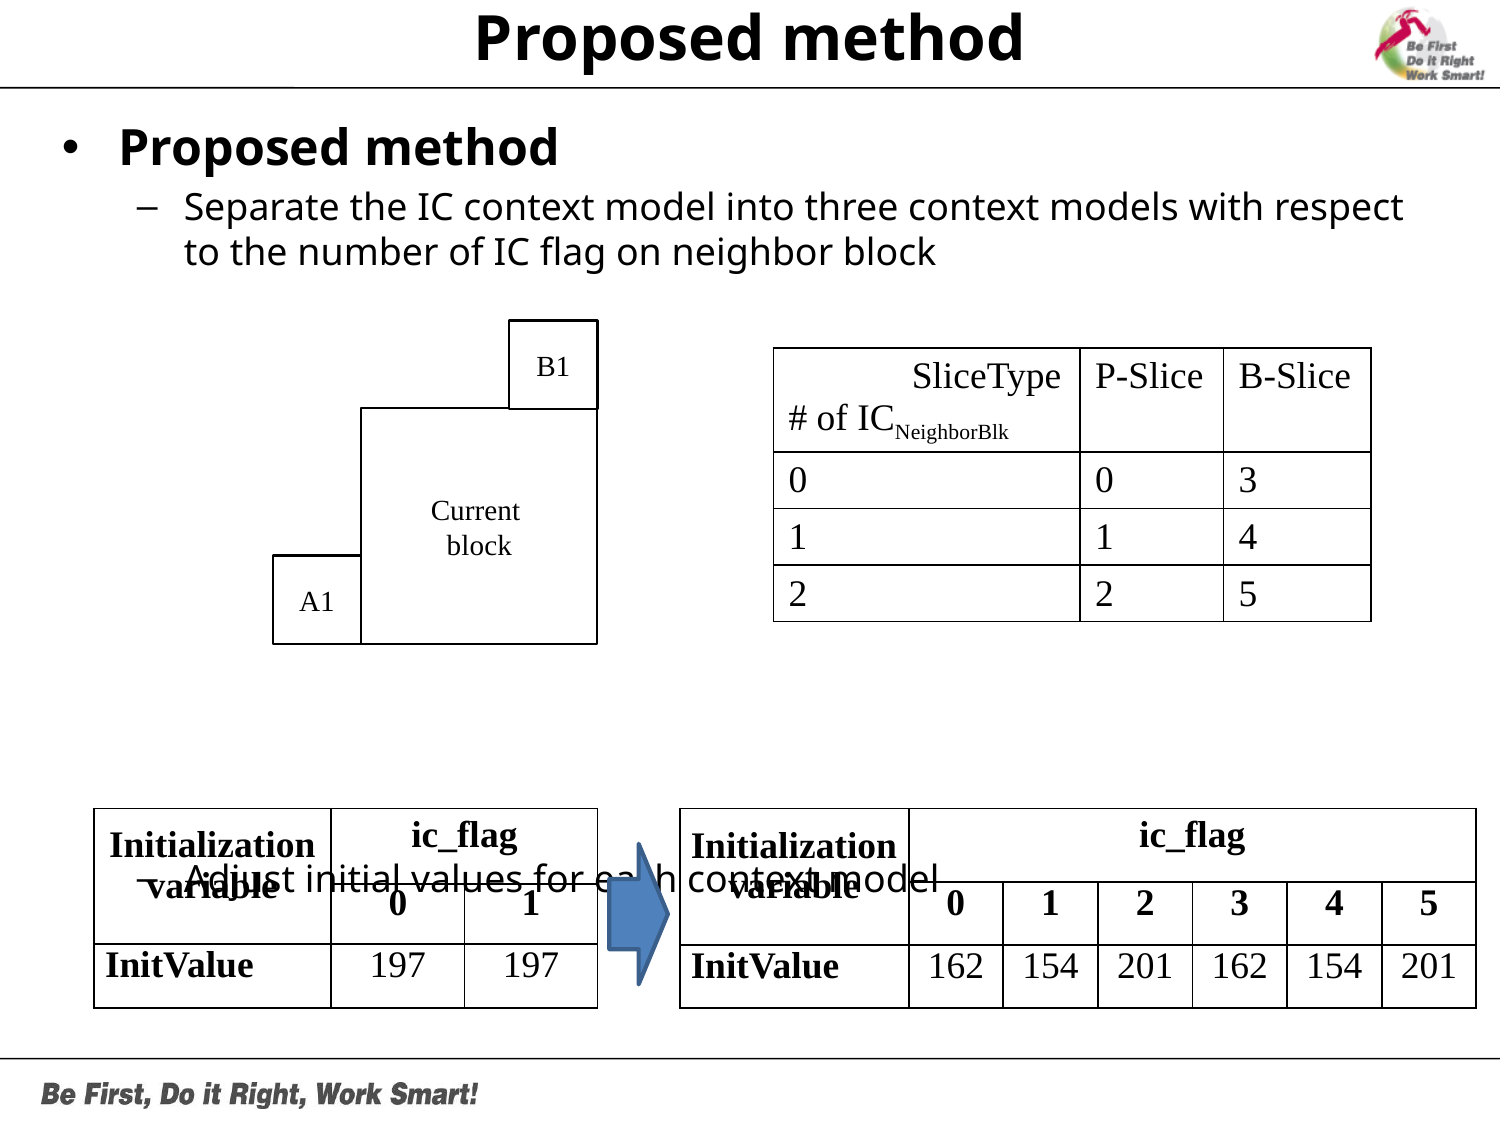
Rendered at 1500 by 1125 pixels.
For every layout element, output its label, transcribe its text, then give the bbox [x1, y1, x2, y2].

table_cell 201 [1383, 946, 1475, 1007]
table_cell 1 [774, 509, 1079, 564]
table_header SliceType # of ICNeighborBlk [774, 349, 1079, 451]
text_box B1 [507, 318, 600, 411]
table_cell 197 [465, 945, 597, 1007]
table_header B-Slice [1224, 349, 1370, 451]
table_cell 5 [1224, 566, 1370, 621]
table_cell 2 [1081, 566, 1223, 621]
text_box [607, 841, 670, 987]
table_cell 201 [1099, 946, 1192, 1007]
list Proposed method Separate the IC context model into three context models with respect to the number of IC flag on neighbor block Adjust initial values for each context model [46, 108, 1454, 1032]
table_cell 1 [1081, 509, 1223, 564]
table_cell 2 [1099, 883, 1192, 944]
table_cell 4 [1288, 883, 1381, 944]
table_cell 197 [332, 945, 464, 1007]
picture [41, 1082, 478, 1109]
table_cell 0 [774, 453, 1079, 508]
text_box A1 [271, 553, 363, 646]
table_header ic_flag [910, 809, 1475, 881]
text_box Current block [359, 406, 600, 647]
table_cell 5 [1383, 883, 1475, 944]
table_header Initialization variable [95, 809, 330, 943]
table_cell 0 [1081, 453, 1223, 508]
table_cell 3 [1224, 453, 1370, 508]
table_header Initialization variable [681, 809, 908, 944]
picture [1426, 5, 1489, 83]
table_cell 162 [1193, 946, 1286, 1007]
table_cell 154 [1288, 946, 1381, 1007]
table_cell 162 [910, 946, 1002, 1007]
table_cell 4 [1224, 509, 1370, 564]
table_header P-Slice [1081, 349, 1223, 451]
table_cell 154 [1004, 946, 1097, 1007]
table_cell InitValue [95, 945, 330, 1007]
table_cell InitValue [681, 946, 908, 1007]
table_cell 3 [1193, 883, 1286, 944]
table_cell 1 [1004, 883, 1097, 944]
table_cell 1 [465, 885, 597, 943]
table_cell 0 [910, 883, 1002, 944]
table_cell 0 [332, 885, 464, 943]
table_header ic_flag [332, 809, 597, 883]
table_cell 2 [774, 566, 1079, 621]
title Proposed method [74, 1, 1426, 108]
